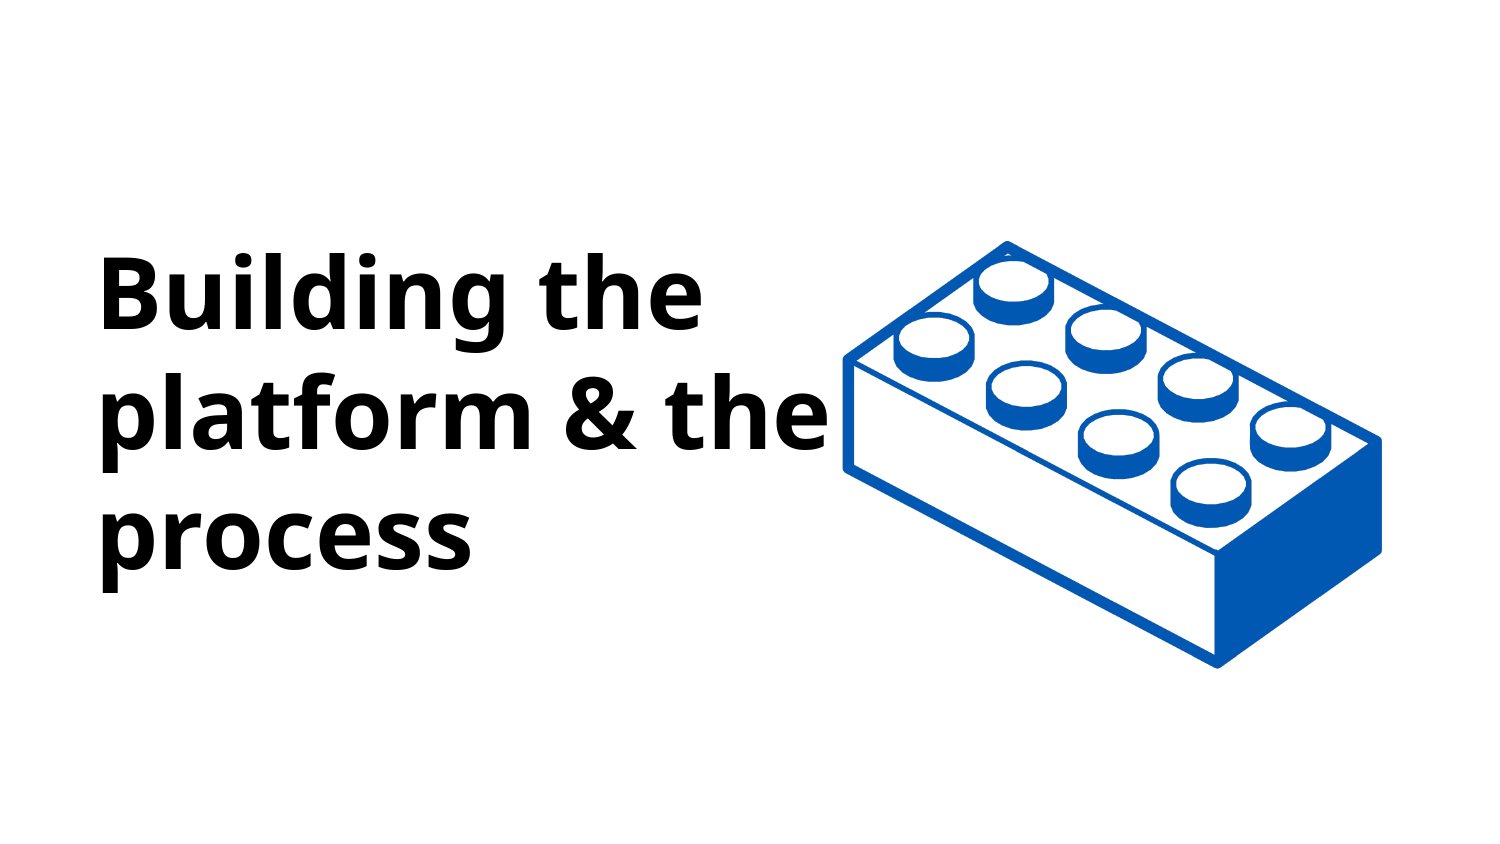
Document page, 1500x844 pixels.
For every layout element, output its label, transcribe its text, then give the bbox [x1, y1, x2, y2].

title Building the platform & the process [80, 73, 1125, 745]
picture [801, 201, 1461, 688]
